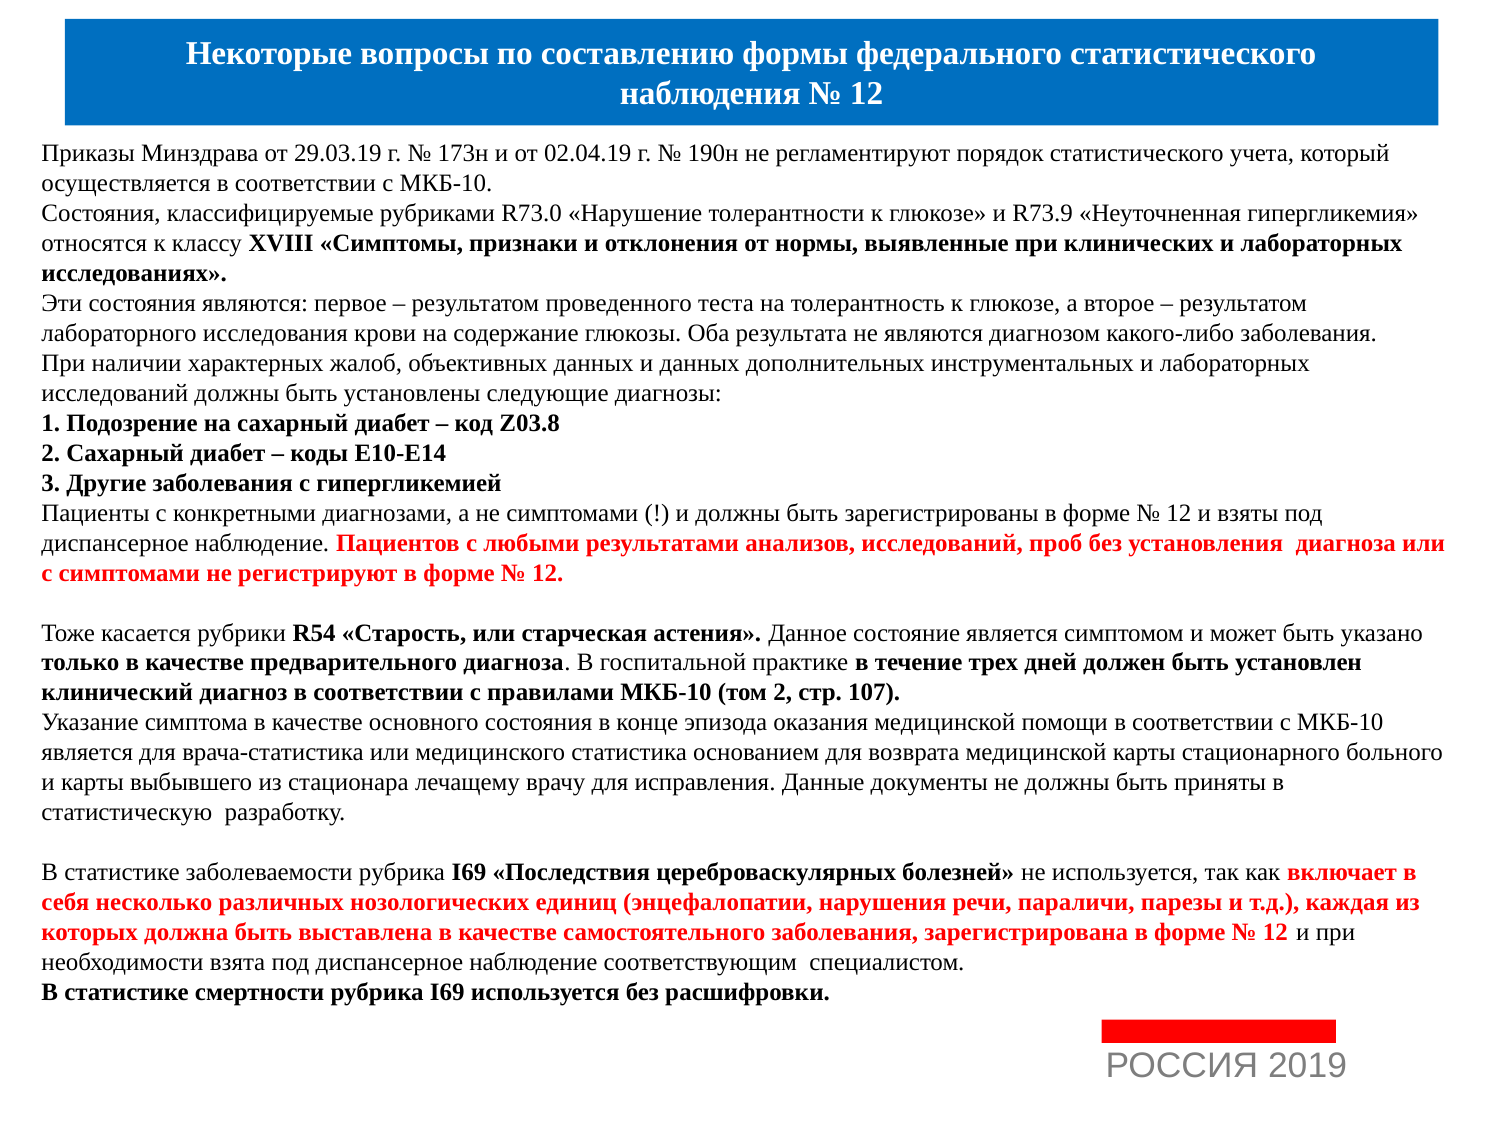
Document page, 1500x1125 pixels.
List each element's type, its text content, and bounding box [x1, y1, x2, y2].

text_box РОССИЯ 2019 [1103, 1058, 1349, 1085]
text_box Приказы Минздрава от 29.03.19 г. № 173н и от 02.04.19 г. № 190н не регламентируют порядок статистического учета, который осуществляется в соответствии с МКБ-10. Состояния, классифицируемые рубриками R73.0 «Нарушение толерантности к глюкозе» и R73.9 «Неуточненная гипергликемия» относятся к классу XVIII «Симптомы, признаки и отклонения от нормы, выявленные при клинических и лабораторных исследованиях». Эти состояния являются: первое – результатом проведенного теста на толерантность к глюкозе, а второе – результатом лабораторного исследования крови на содержание глюкозы. Оба результата не являются диагнозом какого-либо заболевания. При наличии характерных жалоб, объективных данных и данных дополнительных инструментальных и лабораторных исследований должны быть установлены следующие диагнозы: 1. Подозрение на сахарный диабет – код Z03.8 2. Сахарный диабет – коды Е10-Е14 3. Другие заболевания с гипергликемией Пациенты с конкретными диагнозами, а не симптомами (!) и должны быть зарегистрированы в форме № 12 и взяты под диспансерное наблюдение. Пациентов с любыми результатами анализов, исследований, проб без установления диагноза или с симптомами не регистрируют в форме № 12. Тоже касается рубрики R54 «Старость, или старческая астения». Данное состояние является симптомом и может быть указано только в качестве предварительного диагноза. В госпитальной практике в течение трех дней должен быть установлен клинический диагноз в соответствии с правилами МКБ-10 (том 2, стр. 107). Указание симптома в качестве основного состояния в конце эпизода оказания медицинской помощи в соответствии с МКБ-10 является для врача-статистика или медицинского статистика основанием для возврата медицинской карты стационарного больного и карты выбывшего из стационара лечащему врачу для исправления. Данные документы не должны быть приняты в статистическую разработку. В статистике заболеваемости рубрика I69 «Последствия цереброваскулярных болезней» не используется, так как включает в себя несколько различных нозологических единиц (энцефалопатии, нарушения речи, параличи, парезы и т.д.), каждая из которых должна быть выставлена в качестве самостоятельного заболевания, зарегистрирована в форме № 12 и при необходимости взята под диспансерное наблюдение соответствующим специалистом. В статистике смертности рубрика I69 используется без расшифровки. [26, 129, 1477, 1058]
title Некоторые вопросы по составлению формы федерального статистического наблюдения № 12 [130, 29, 1374, 129]
text_box [64, 18, 1439, 126]
